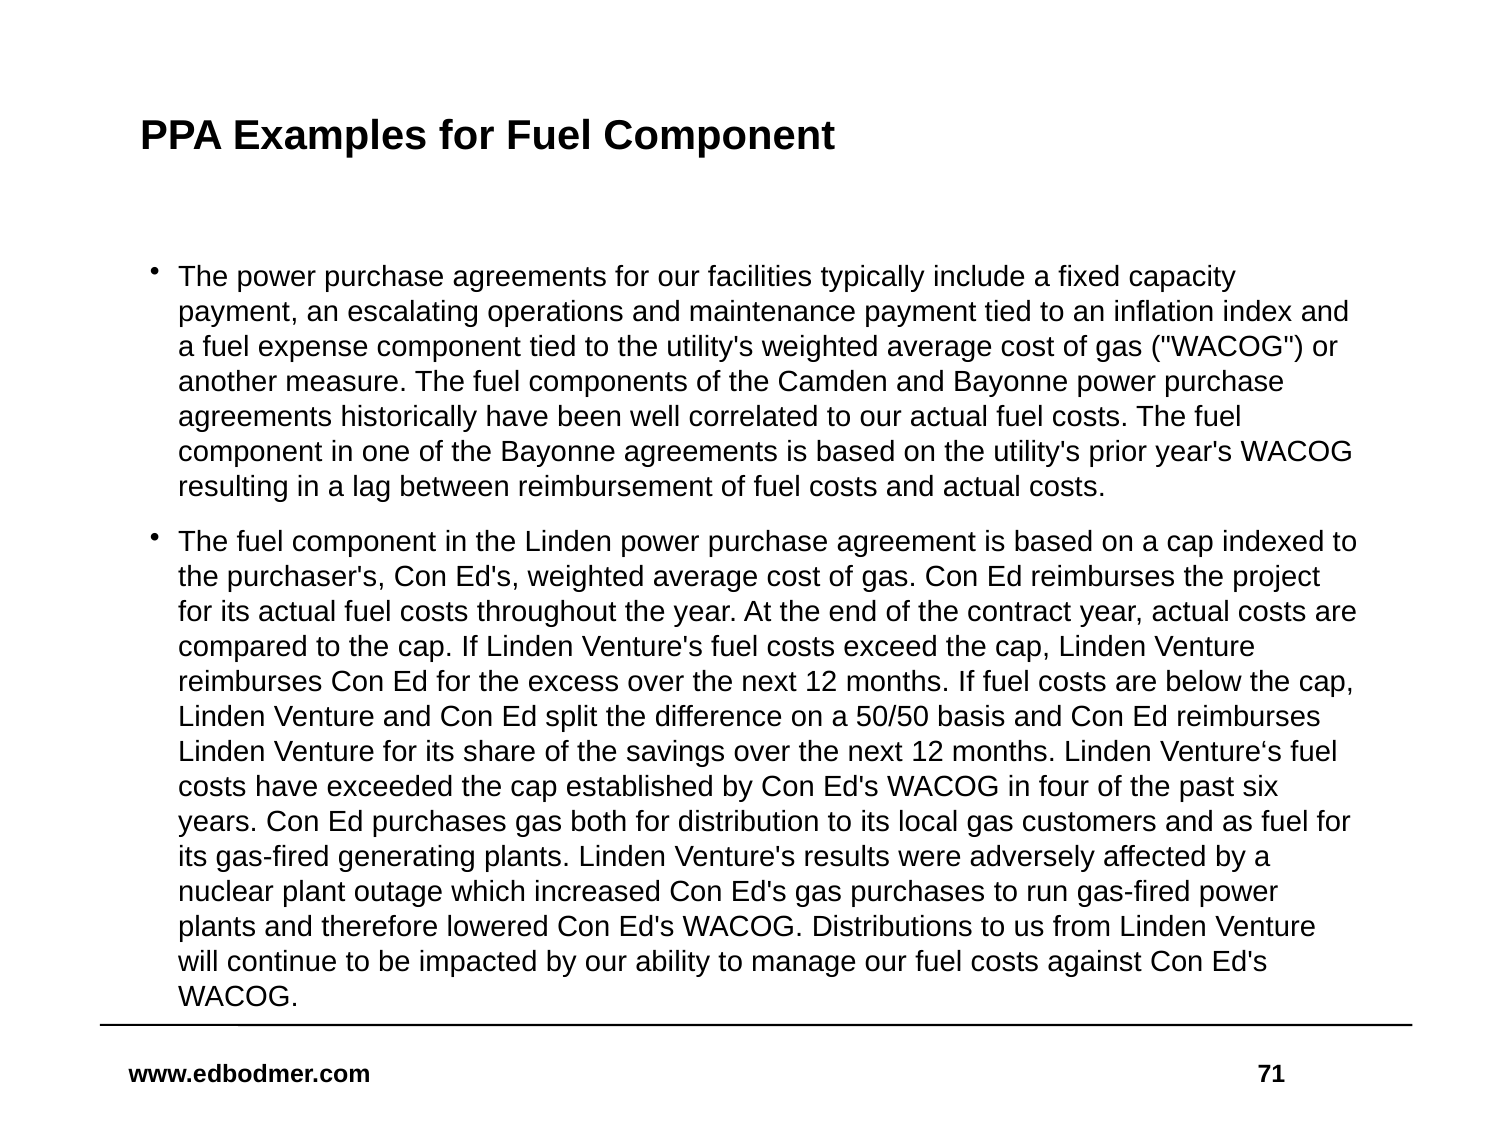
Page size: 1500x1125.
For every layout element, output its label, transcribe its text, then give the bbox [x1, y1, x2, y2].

list The power purchase agreements for our facilities typically include a fixed capacity payment, an escalating operations and maintenance payment tied to an inflation index and a fuel expense component tied to the utility's weighted average cost of gas ("WACOG") or another measure. The fuel components of the Camden and Bayonne power purchase agreements historically have been well correlated to our actual fuel costs. The fuel component in one of the Bayonne agreements is based on the utility's prior year's WACOG resulting in a lag between reimbursement of fuel costs and actual costs. The fuel component in the Linden power purchase agreement is based on a cap indexed to the purchaser's, Con Ed's, weighted average cost of gas. Con Ed reimburses the project for its actual fuel costs throughout the year. At the end of the contract year, actual costs are compared to the cap. If Linden Venture's fuel costs exceed the cap, Linden Venture reimburses Con Ed for the excess over the next 12 months. If fuel costs are below the cap, Linden Venture and Con Ed split the difference on a 50/50 basis and Con Ed reimburses Linden Venture for its share of the savings over the next 12 months. Linden Venture‘s fuel costs have exceeded the cap established by Con Ed's WACOG in four of the past six years. Con Ed purchases gas both for distribution to its local gas customers and as fuel for its gas-fired generating plants. Linden Venture's results were adversely affected by a nuclear plant outage which increased Con Ed's gas purchases to run gas-fired power plants and therefore lowered Con Ed's WACOG. Distributions to us from Linden Venture will continue to be impacted by our ability to manage our fuel costs against Con Ed's WACOG. [125, 249, 1375, 1000]
title PPA Examples for Fuel Component [125, 99, 1288, 225]
